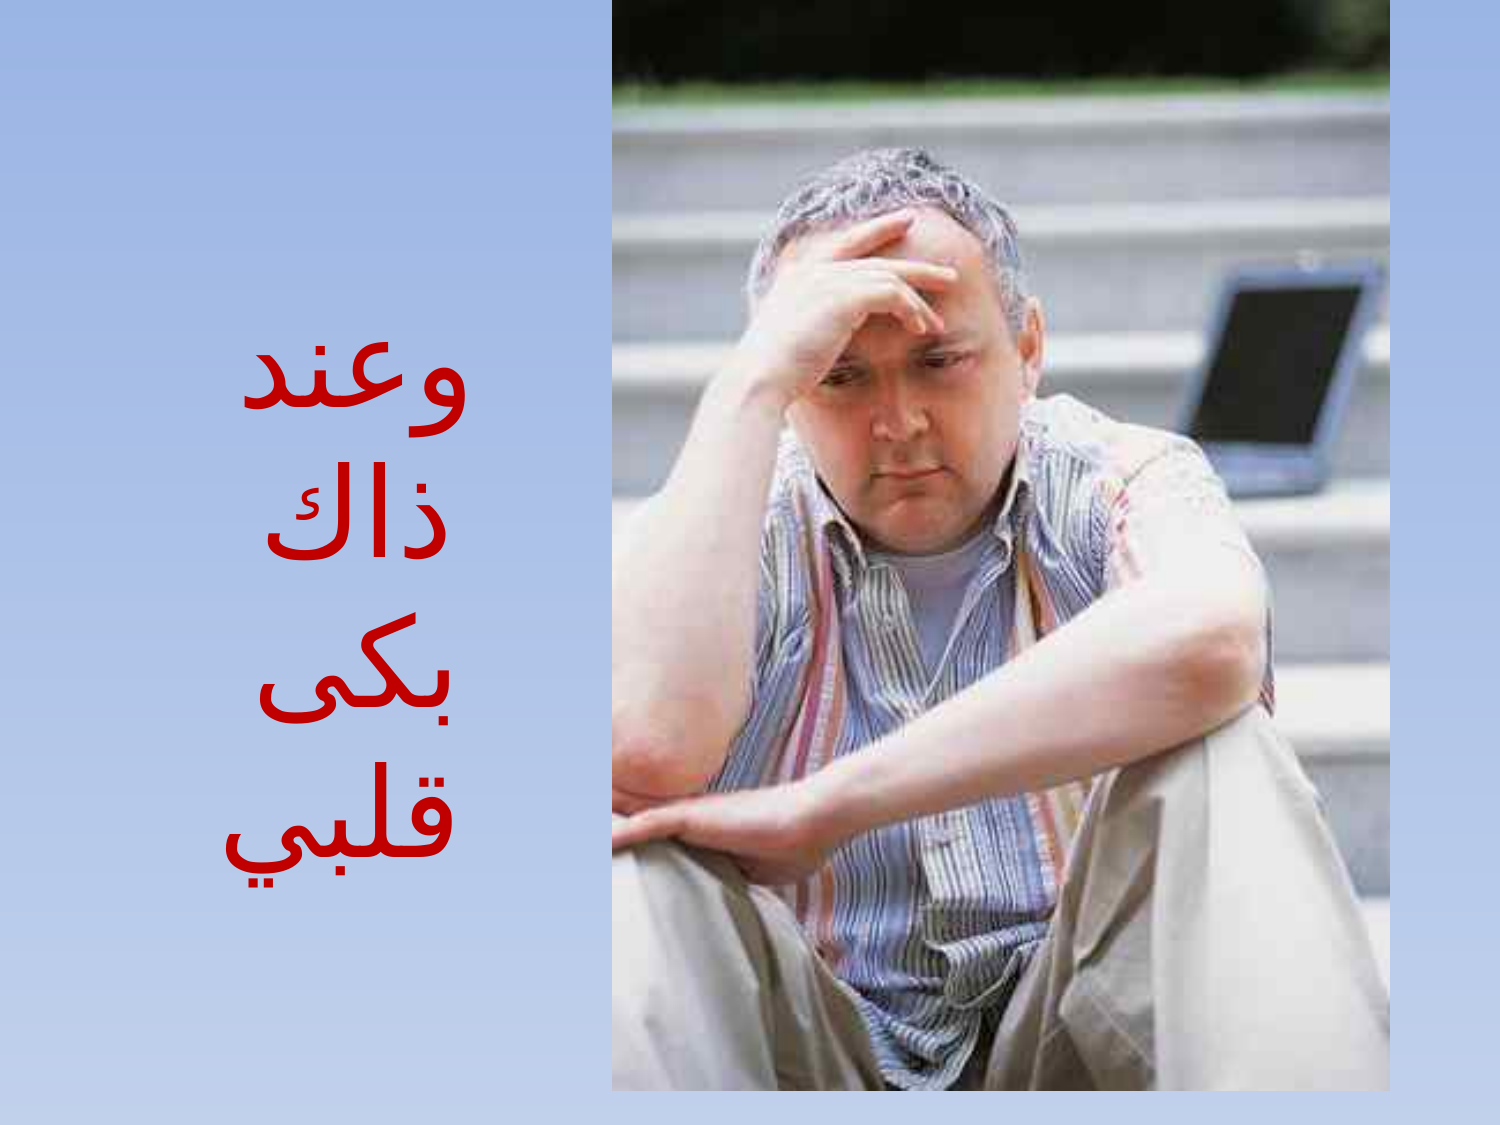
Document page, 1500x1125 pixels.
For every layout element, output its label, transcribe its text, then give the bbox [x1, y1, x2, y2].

text_box وعند ذاك بكى قلبي [199, 274, 513, 890]
picture [612, 0, 1390, 1091]
